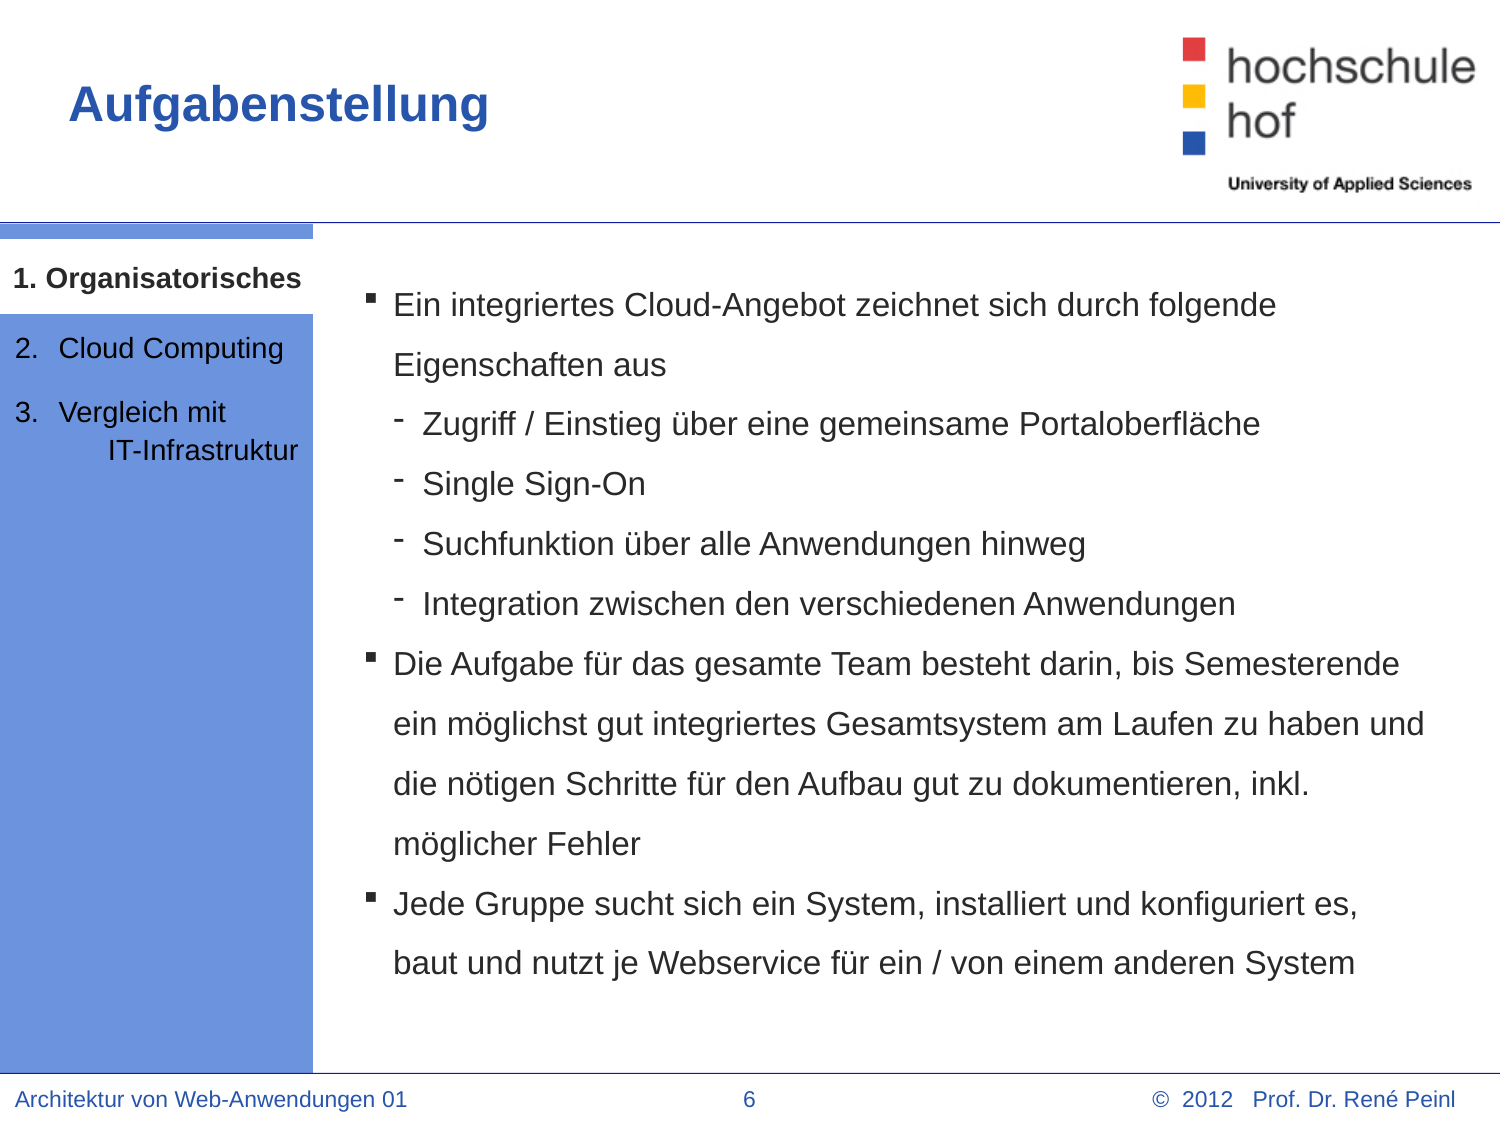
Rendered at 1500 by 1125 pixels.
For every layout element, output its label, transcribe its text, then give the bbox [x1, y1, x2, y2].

title Aufgabenstellung [52, 18, 1139, 185]
text_box 1. Organisatorisches [0, 239, 323, 314]
list Ein integriertes Cloud-Angebot zeichnet sich durch folgende Eigenschaften aus Zugriff / Einstieg über eine gemeinsame Portaloberfläche Single Sign-On Suchfunktion über alle Anwendungen hinweg Integration zwischen den verschiedenen Anwendungen Die Aufgabe für das gesamte Team besteht darin, bis Semesterende ein möglichst gut integriertes Gesamtsystem am Laufen zu haben und die nötigen Schritte für den Aufbau gut zu dokumentieren, inkl. möglicher Fehler Jede Gruppe sucht sich ein System, installiert und konfiguriert es, baut und nutzt je Webservice für ein / von einem anderen System [348, 255, 1457, 1036]
picture [1182, 0, 1500, 207]
